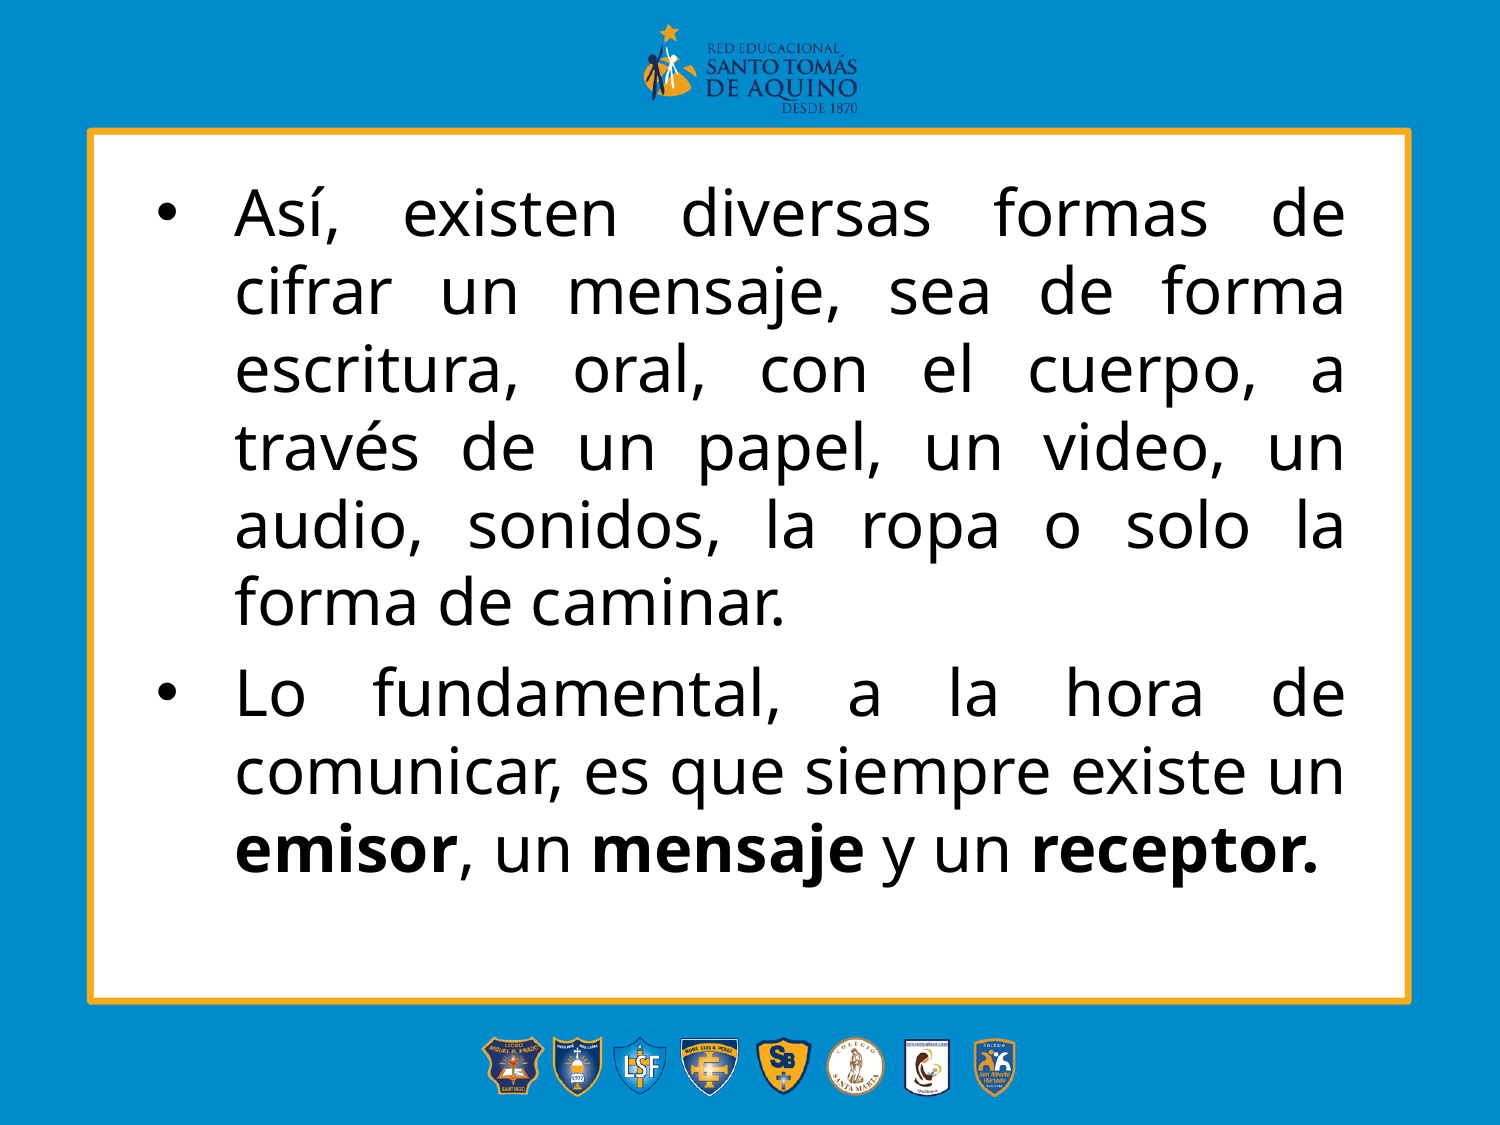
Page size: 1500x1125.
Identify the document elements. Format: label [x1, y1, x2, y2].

picture [623, 1046, 659, 1087]
picture [661, 25, 678, 41]
picture [681, 1039, 738, 1096]
picture [975, 1039, 1015, 1096]
picture [733, 61, 740, 68]
picture [905, 1040, 949, 1096]
picture [827, 1037, 884, 1095]
picture [553, 1037, 602, 1096]
picture [757, 1038, 811, 1094]
picture [644, 55, 690, 99]
picture [685, 66, 696, 75]
picture [87, 127, 1412, 1004]
picture [483, 1038, 544, 1094]
